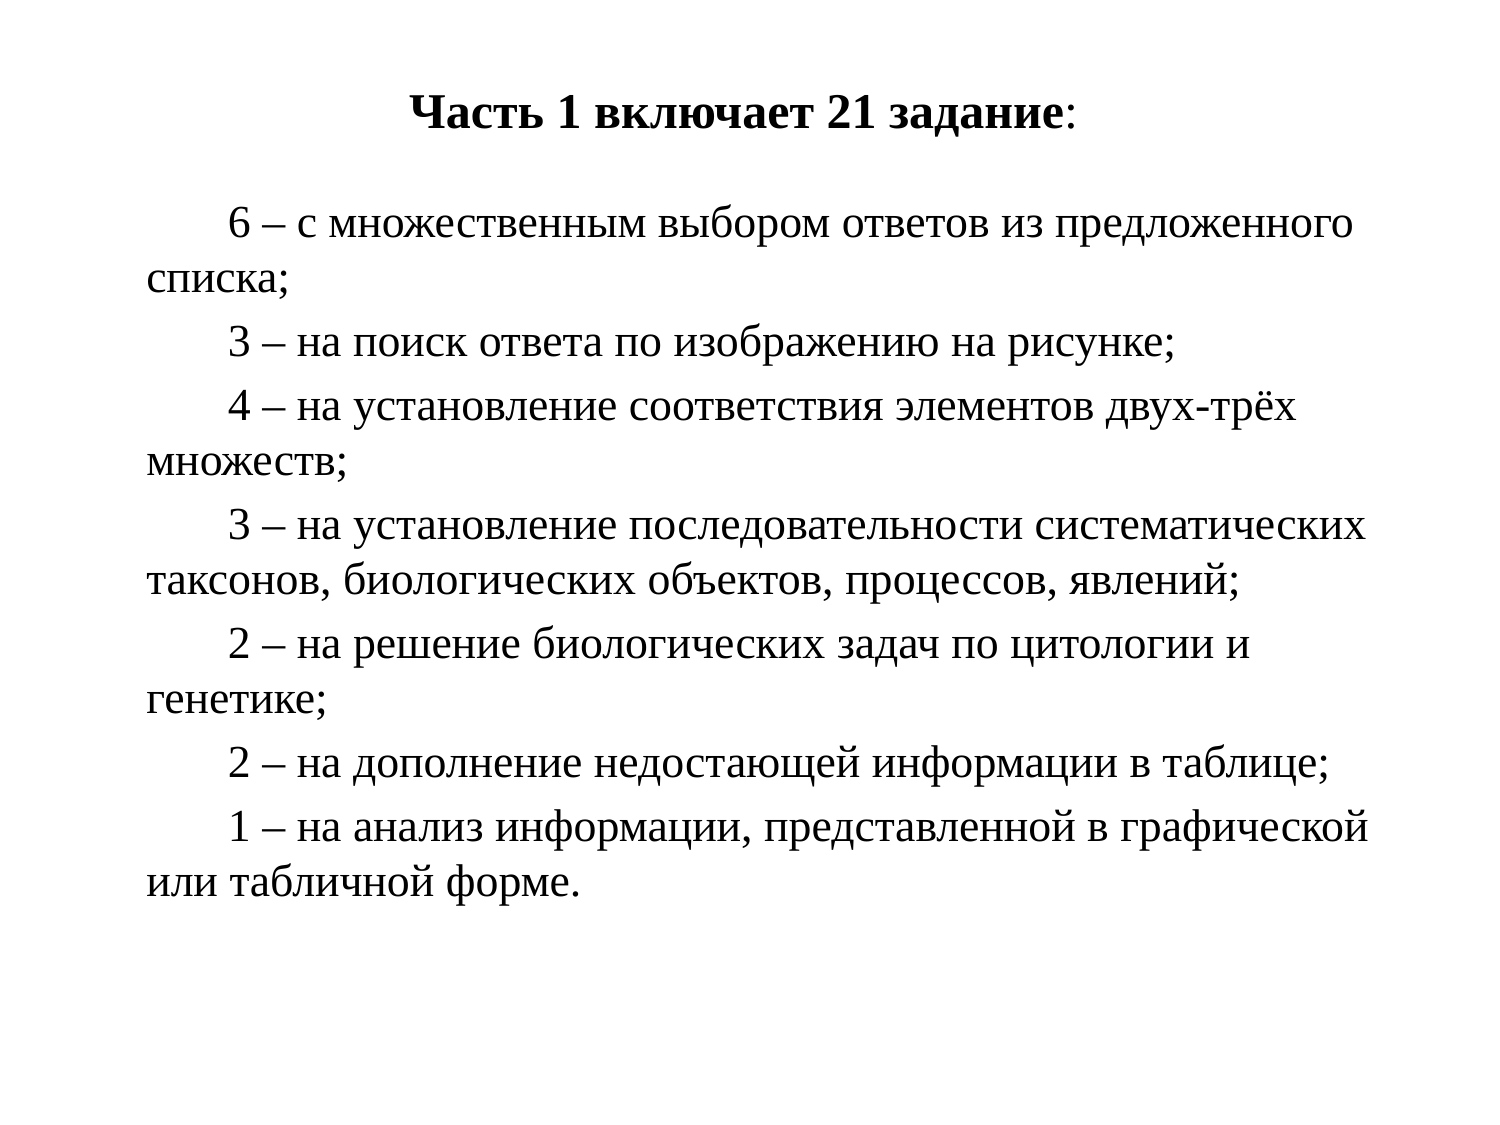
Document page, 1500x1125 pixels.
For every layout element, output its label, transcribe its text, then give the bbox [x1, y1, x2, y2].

list 6 – с множественным выбором ответов из предложенного списка; 3 – на поиск ответа по изображению на рисунке; 4 – на установление соответствия элементов двух-трёх множеств; 3 – на установление последовательности систематических таксонов, биологических объектов, процессов, явлений; 2 – на решение биологических задач по цитологии и генетике; 2 – на дополнение недостающей информации в таблице; 1 – на анализ информации, представленной в графической или табличной форме. [75, 184, 1425, 1005]
title Часть 1 включает 21 задание: [75, 45, 1425, 184]
